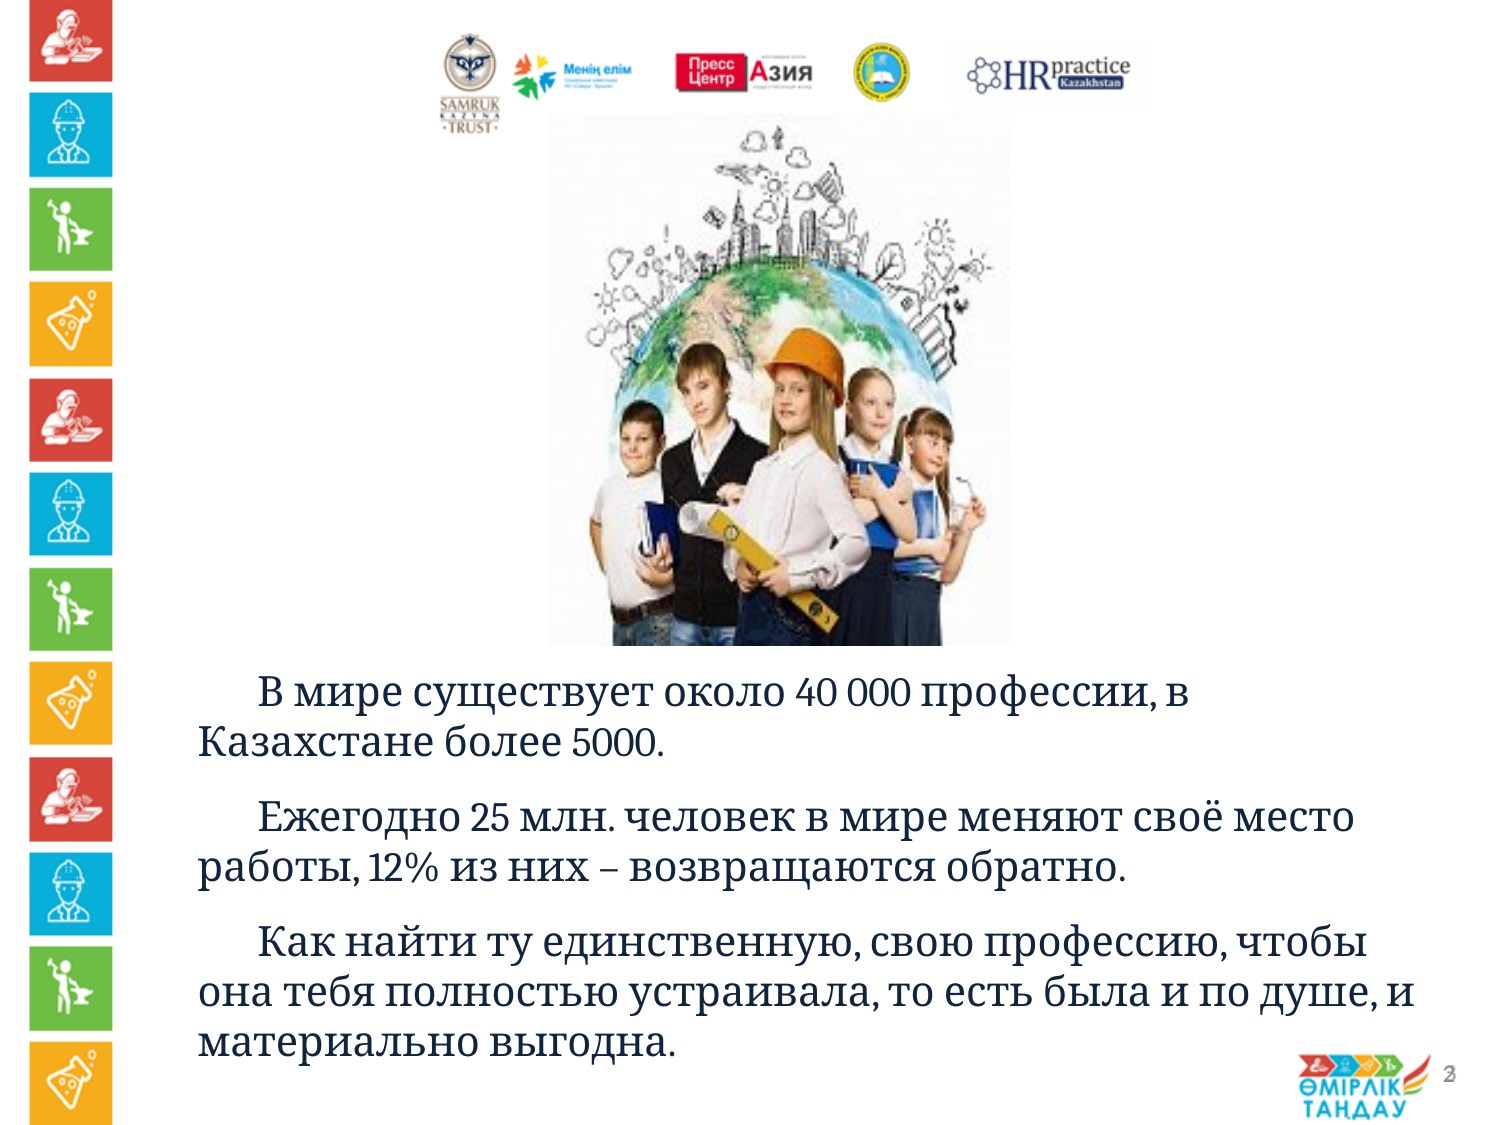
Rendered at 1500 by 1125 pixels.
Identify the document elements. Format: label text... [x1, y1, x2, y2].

slide_number 2 [1074, 1042, 1471, 1103]
text_box В мире существует около 40 000 профессии, в Казахстане более 5000. Ежегодно 25 млн. человек в мире меняют своё место работы, 12% из них – возвращаются обратно. Как найти ту единственную, свою профессию, чтобы она тебя полностью устраивала, то есть была и по душе, и материально выгодна. [182, 656, 1447, 1072]
picture [0, 0, 1500, 1125]
